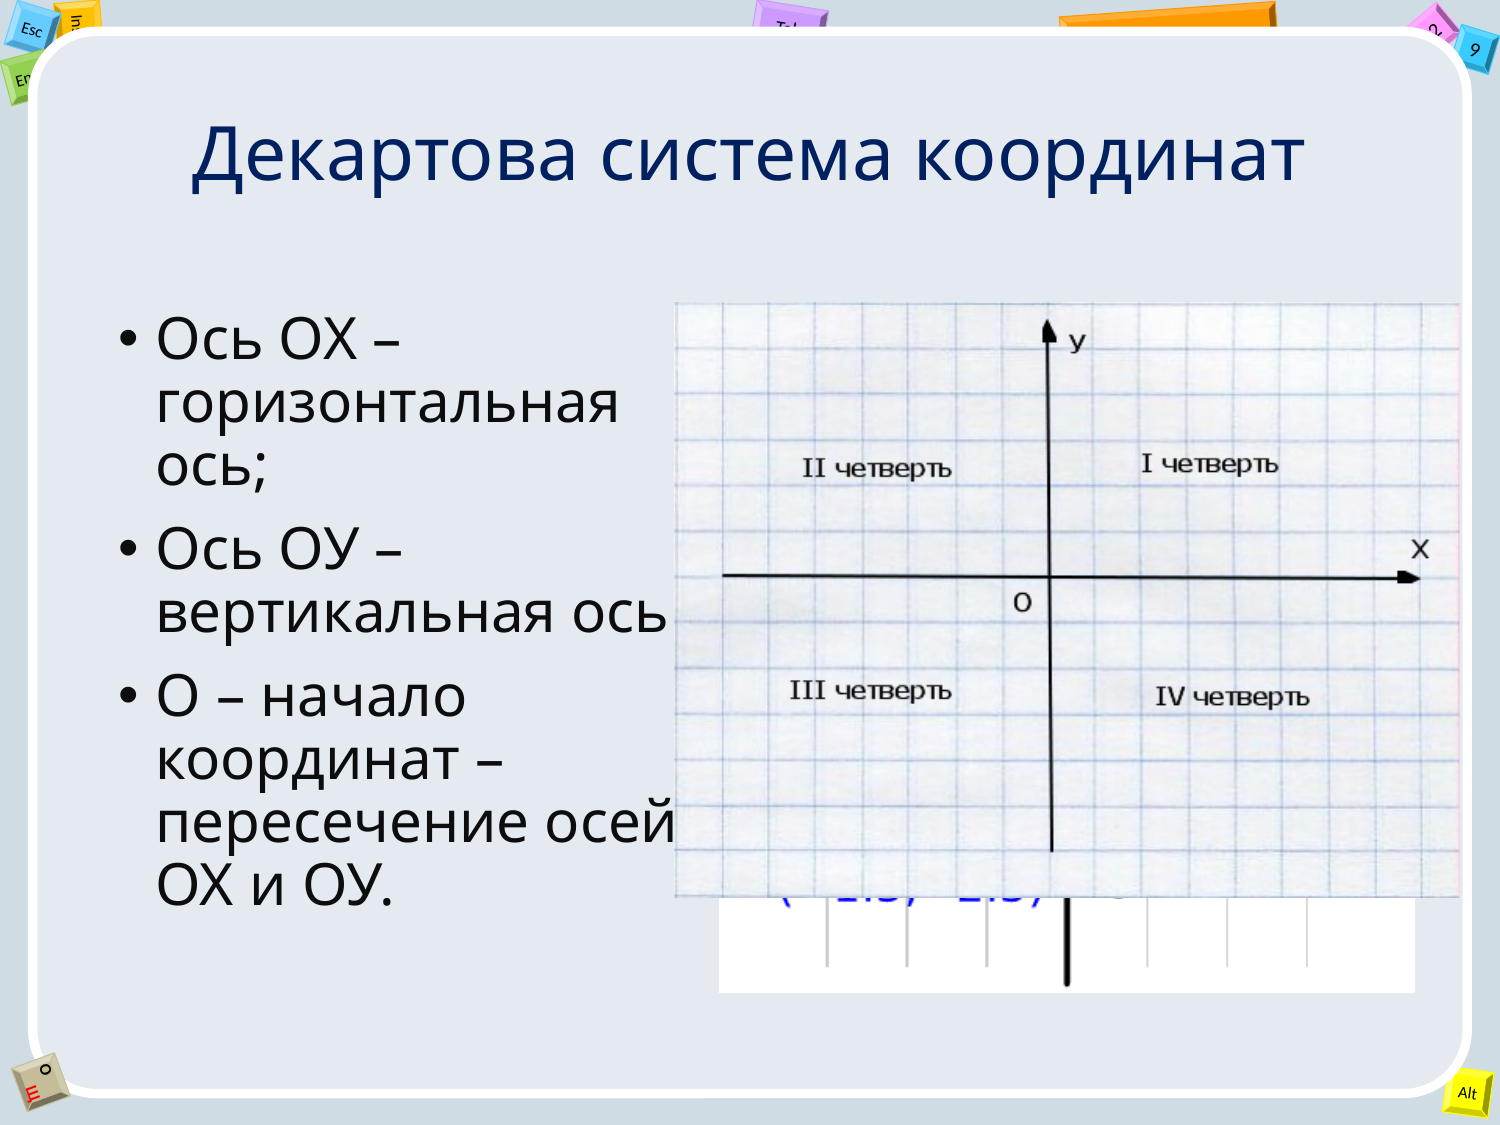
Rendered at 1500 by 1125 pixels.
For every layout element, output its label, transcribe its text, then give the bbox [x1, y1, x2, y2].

list Ось ОХ – горизонтальная ось; Ось ОУ – вертикальная ось ; О – начало координат – пересечение осей ОХ и ОУ. [103, 302, 719, 1034]
picture [673, 301, 1460, 993]
title Декартова система координат [103, 47, 1397, 265]
